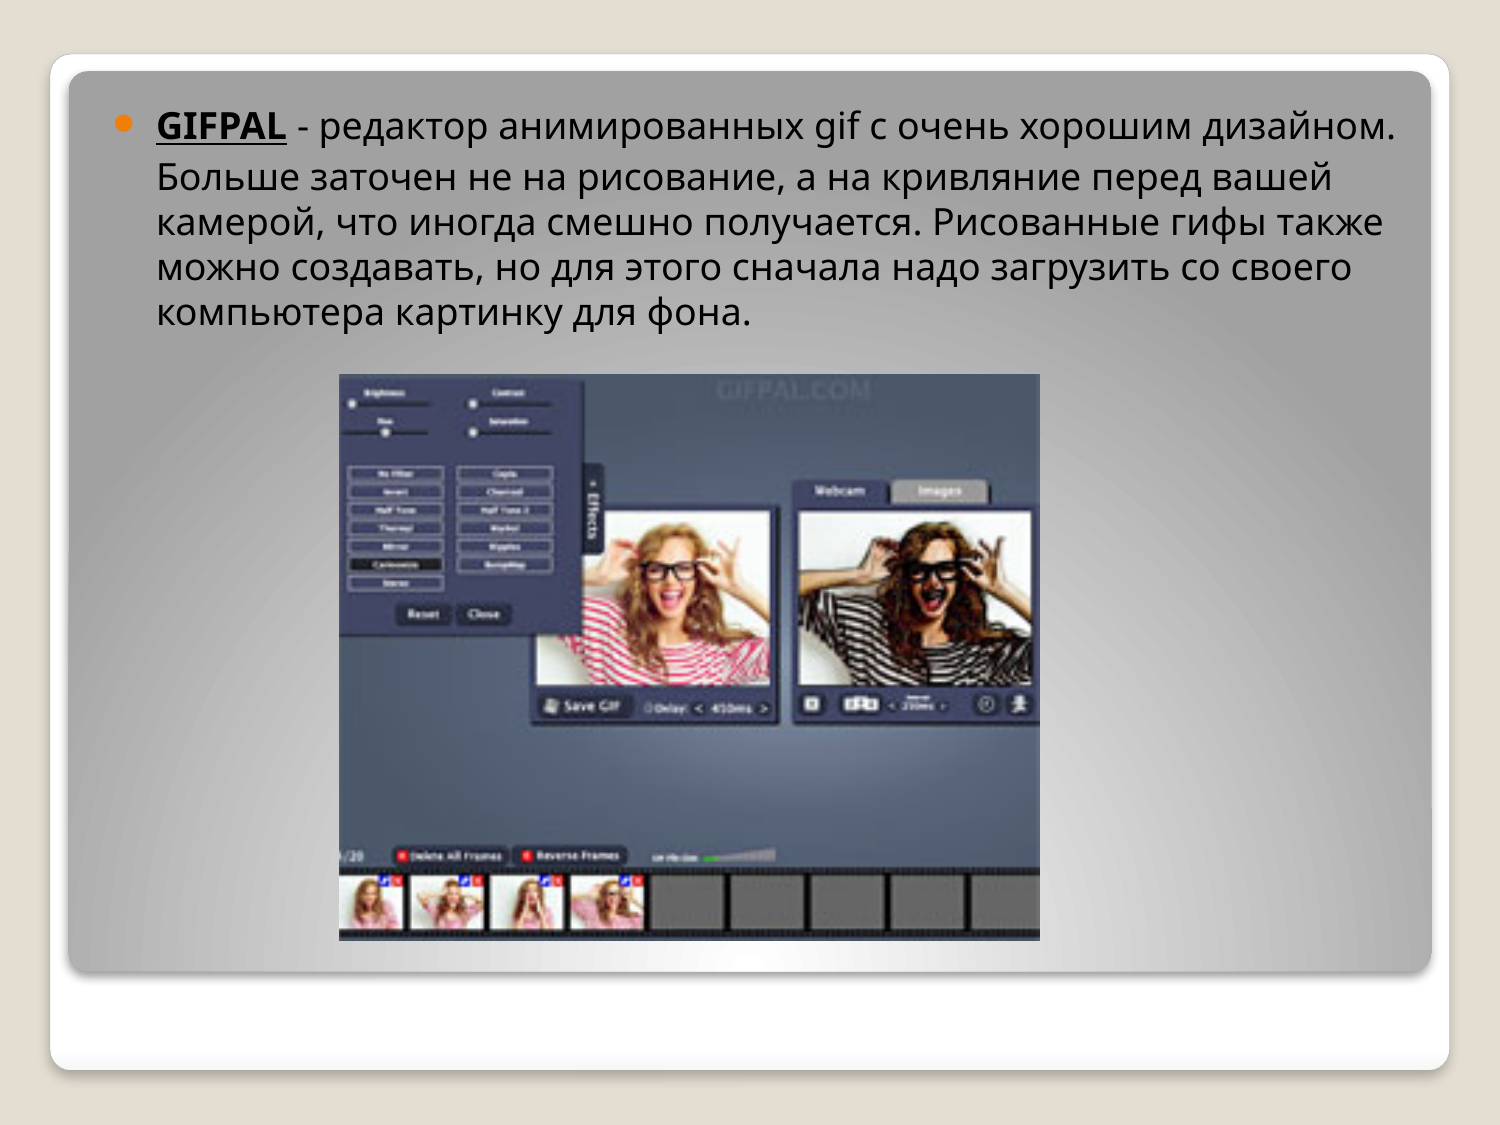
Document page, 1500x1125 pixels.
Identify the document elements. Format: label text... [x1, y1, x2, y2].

list GIFPAL - редактор анимированных gif с очень хорошим дизайном. Больше заточен не на рисование, а на кривляние перед вашей камерой, что иногда смешно получается. Рисованные гифы также можно создавать, но для этого сначала надо загрузить со своего компьютера картинку для фона. [82, 86, 1425, 774]
picture [339, 374, 1041, 941]
